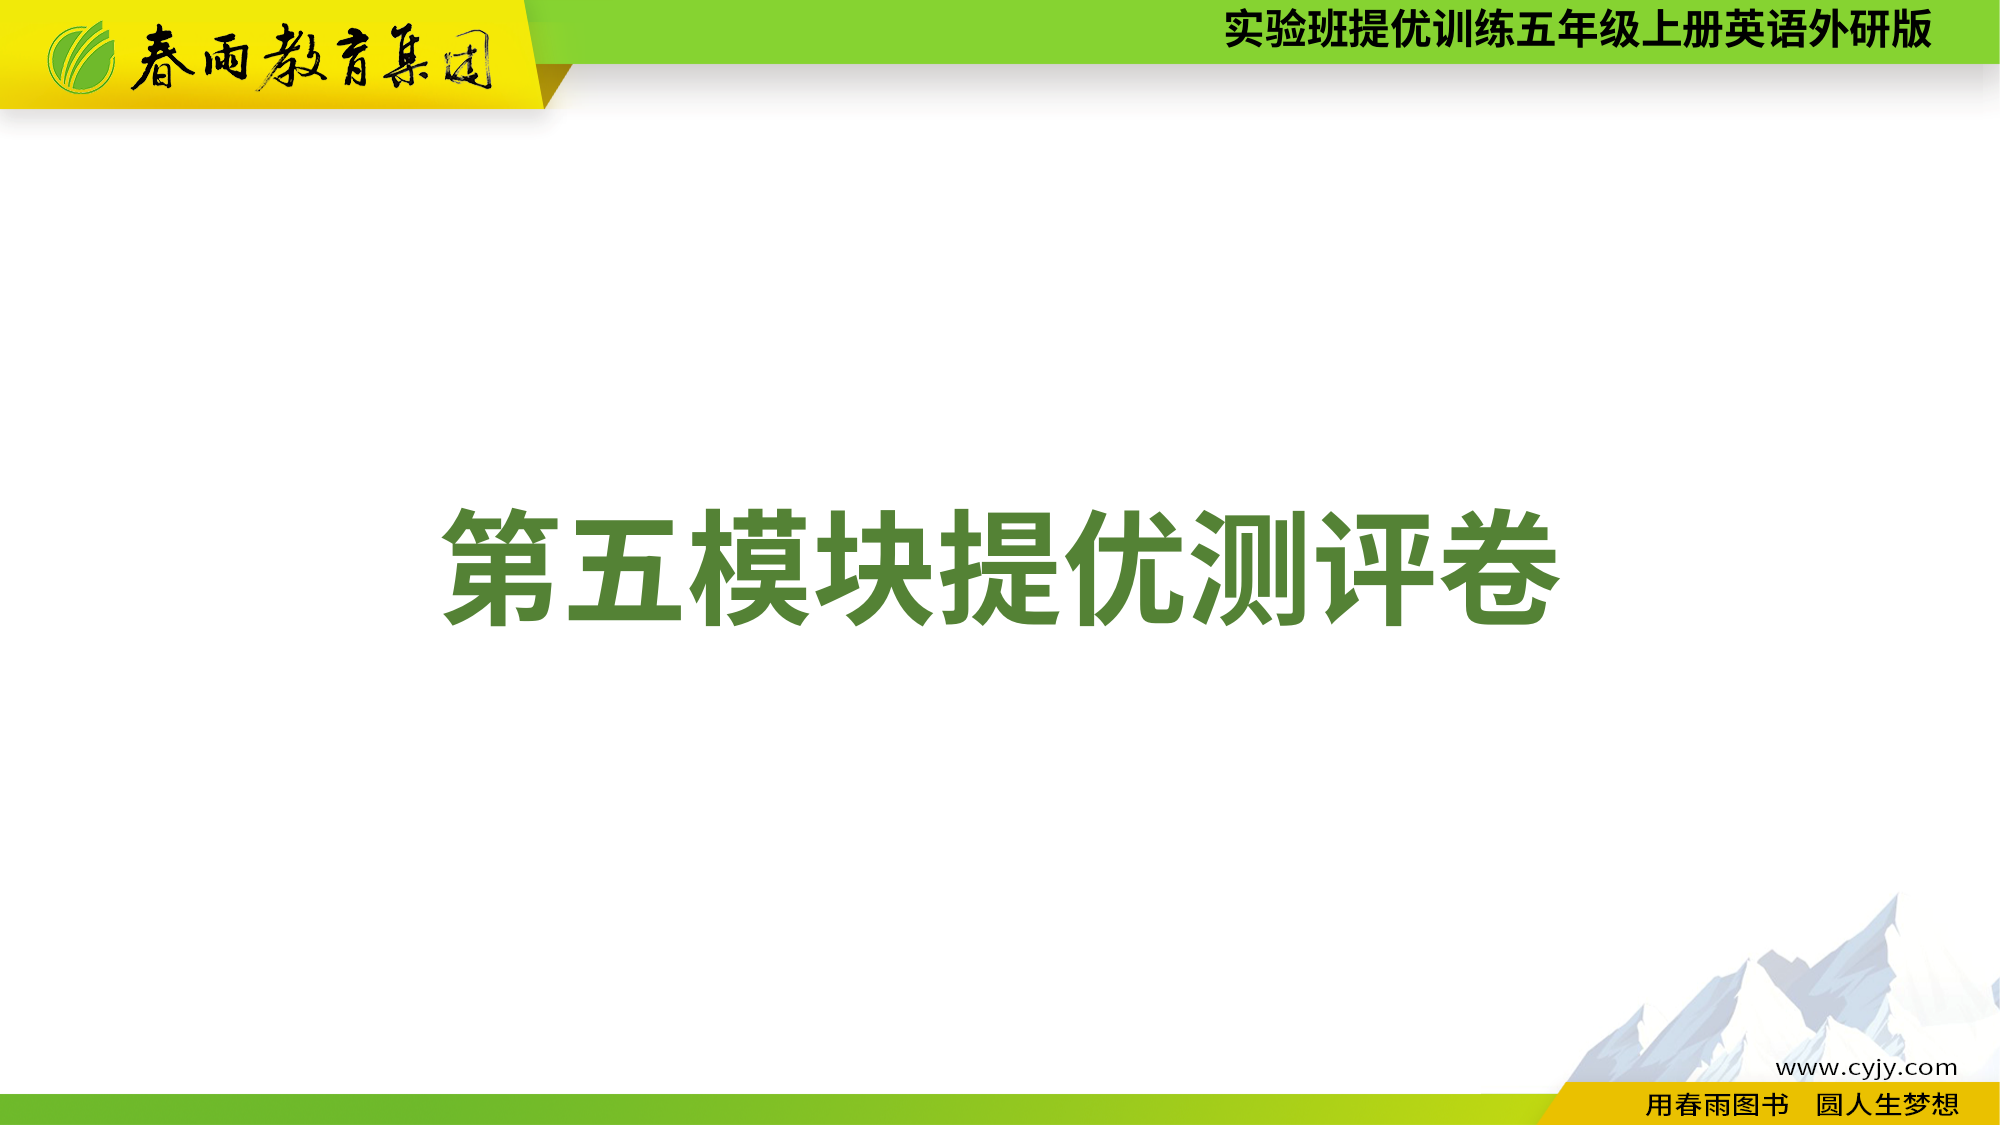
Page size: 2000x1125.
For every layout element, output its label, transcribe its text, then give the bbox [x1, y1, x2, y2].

text_box 第五模块提优测评卷 [0, 407, 2000, 648]
picture [0, 0, 2000, 407]
picture [0, 648, 2000, 1125]
